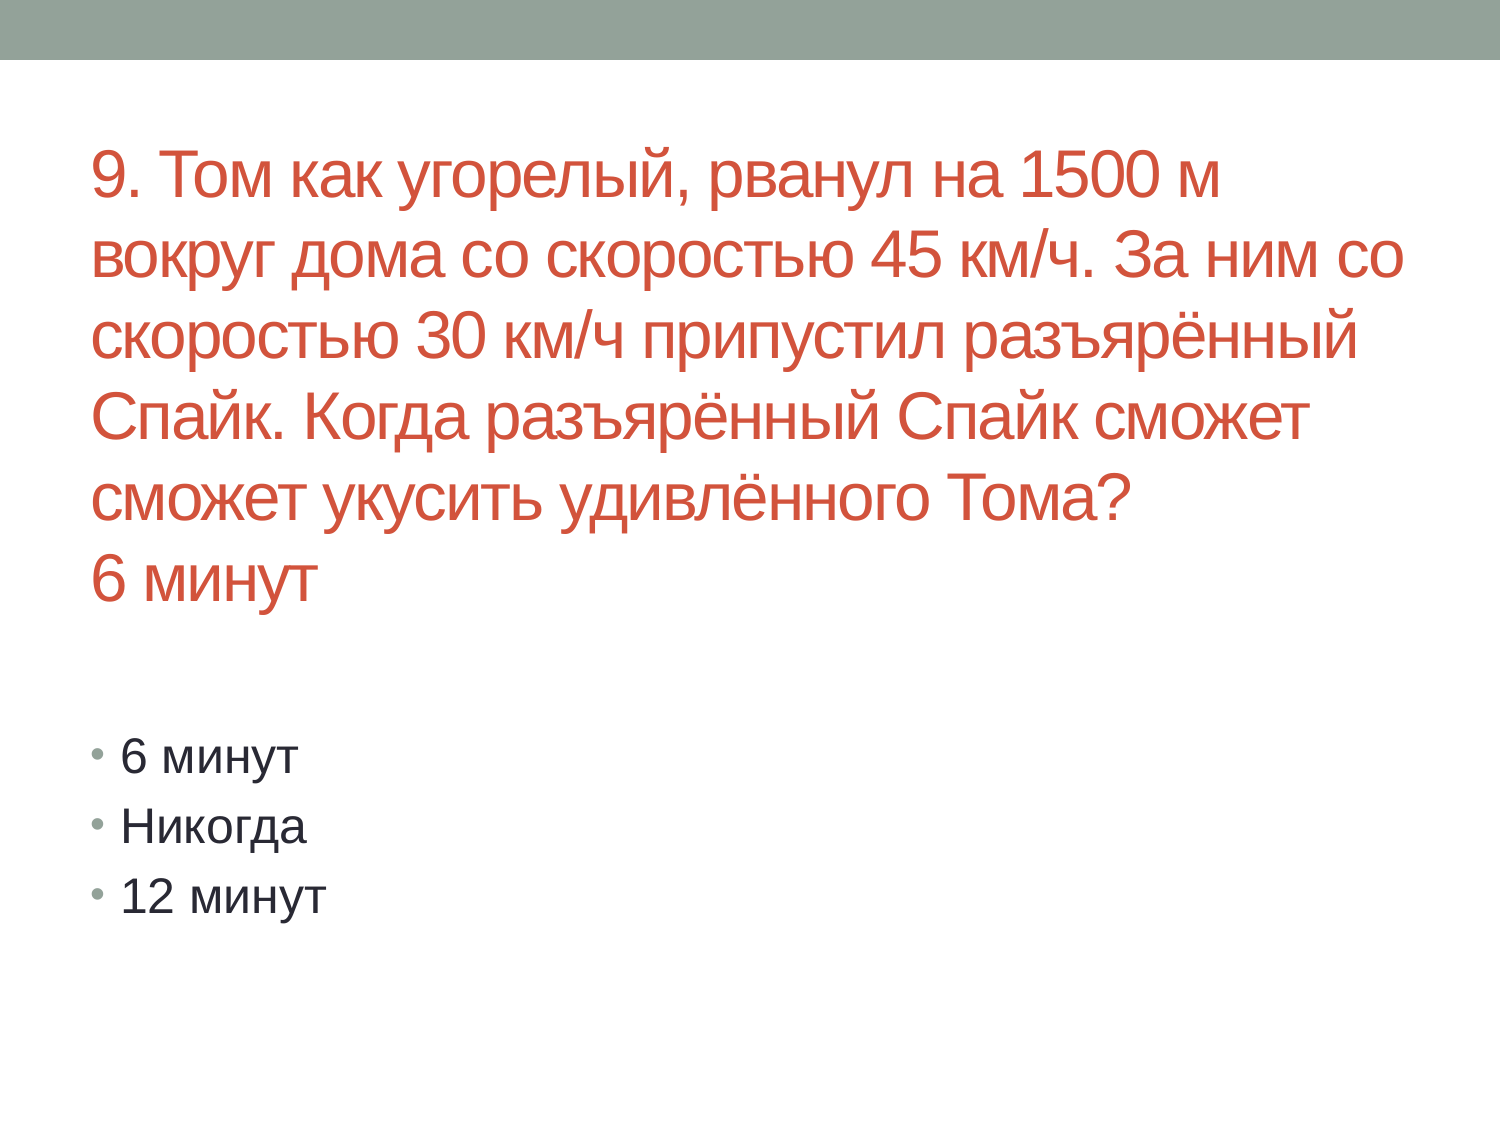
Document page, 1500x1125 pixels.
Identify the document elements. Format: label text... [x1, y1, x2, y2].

title 9. Том как угорелый, рванул на 1500 м вокруг дома со скоростью 45 км/ч. За ним со скоростью 30 км/ч припустил разъярённый Спайк. Когда разъярённый Спайк сможет сможет укусить удивлённого Тома? 6 минут [75, 87, 1425, 657]
list 6 минут Никогда 12 минут [75, 716, 1425, 1063]
